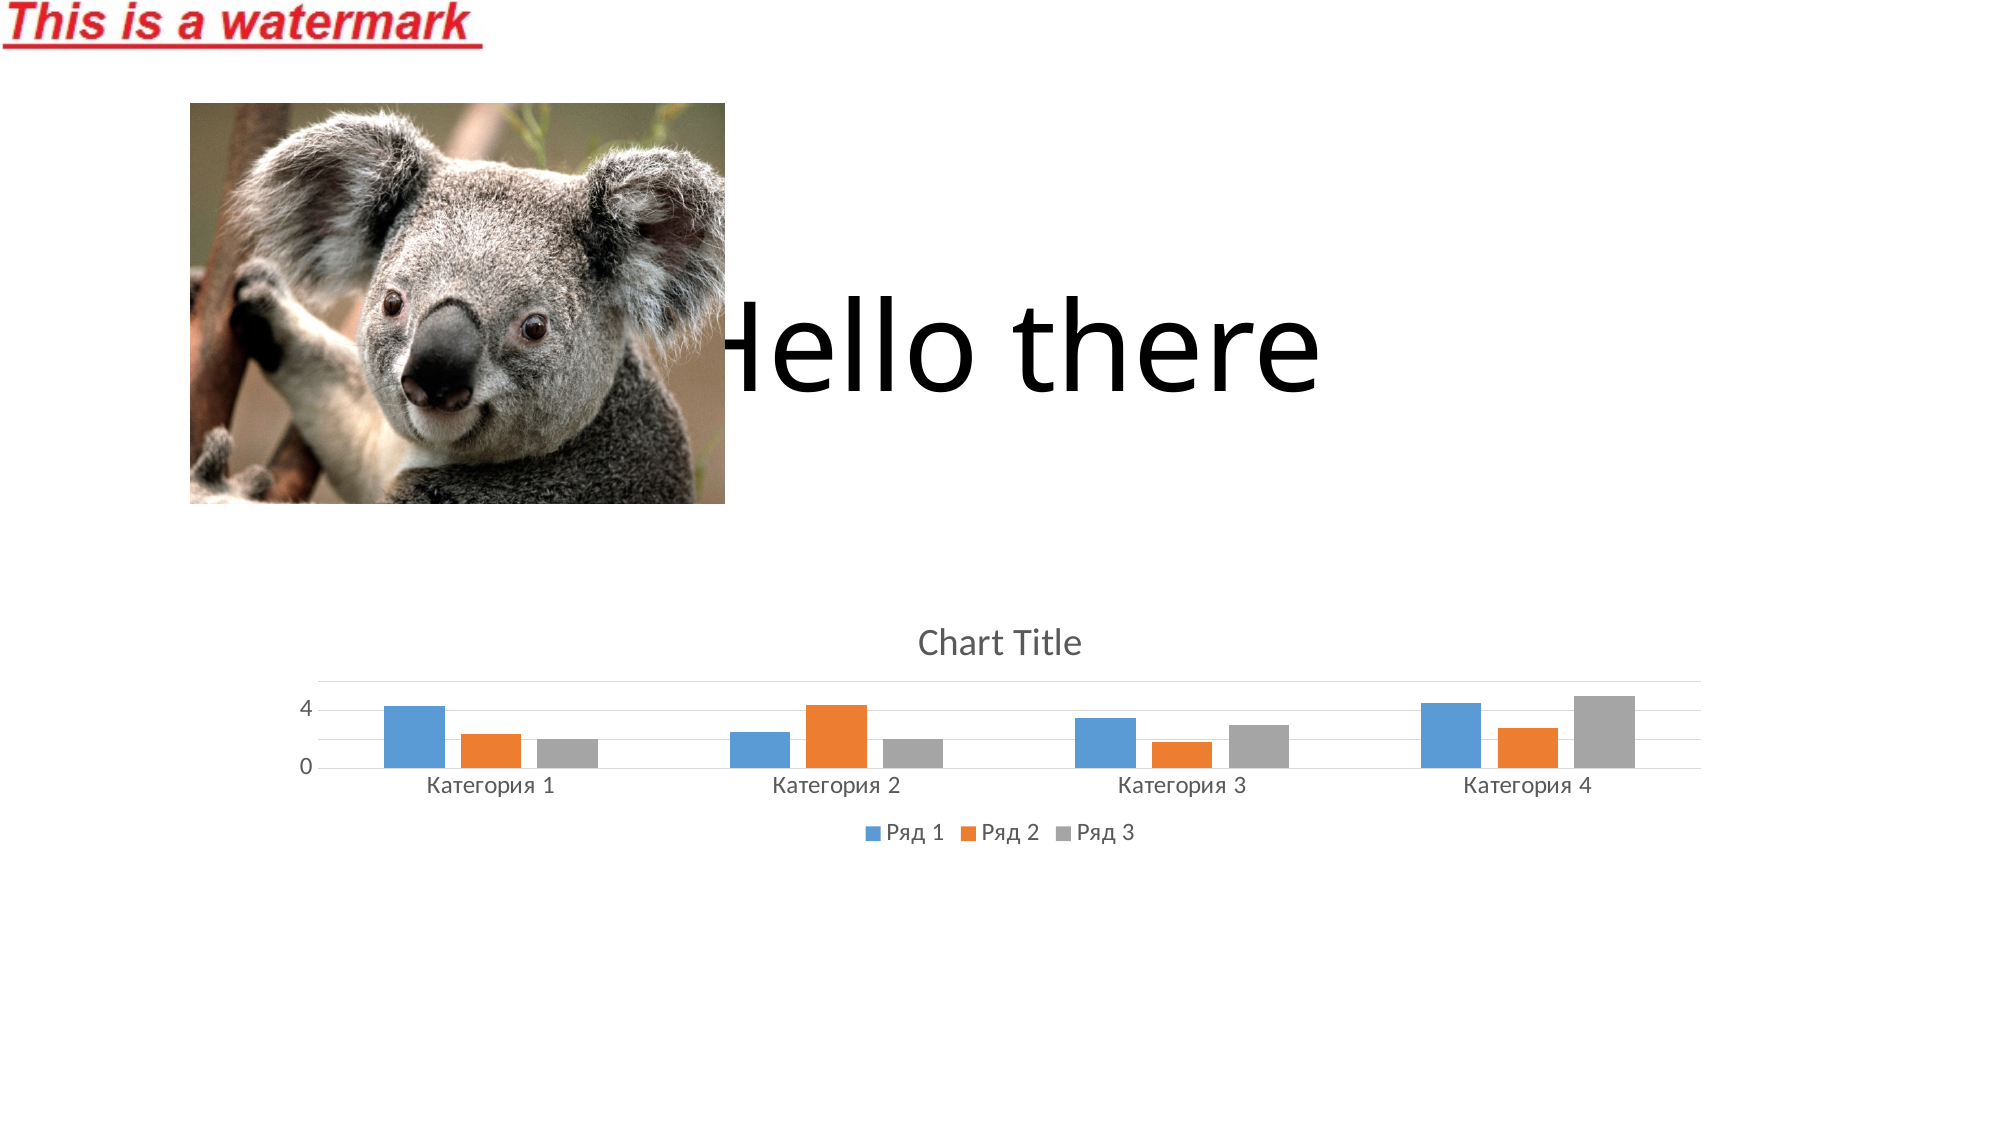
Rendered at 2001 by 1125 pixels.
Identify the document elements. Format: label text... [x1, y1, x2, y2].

picture [190, 103, 725, 504]
title Hello there [249, 184, 1750, 576]
picture [0, 0, 486, 54]
chart [270, 600, 1730, 853]
